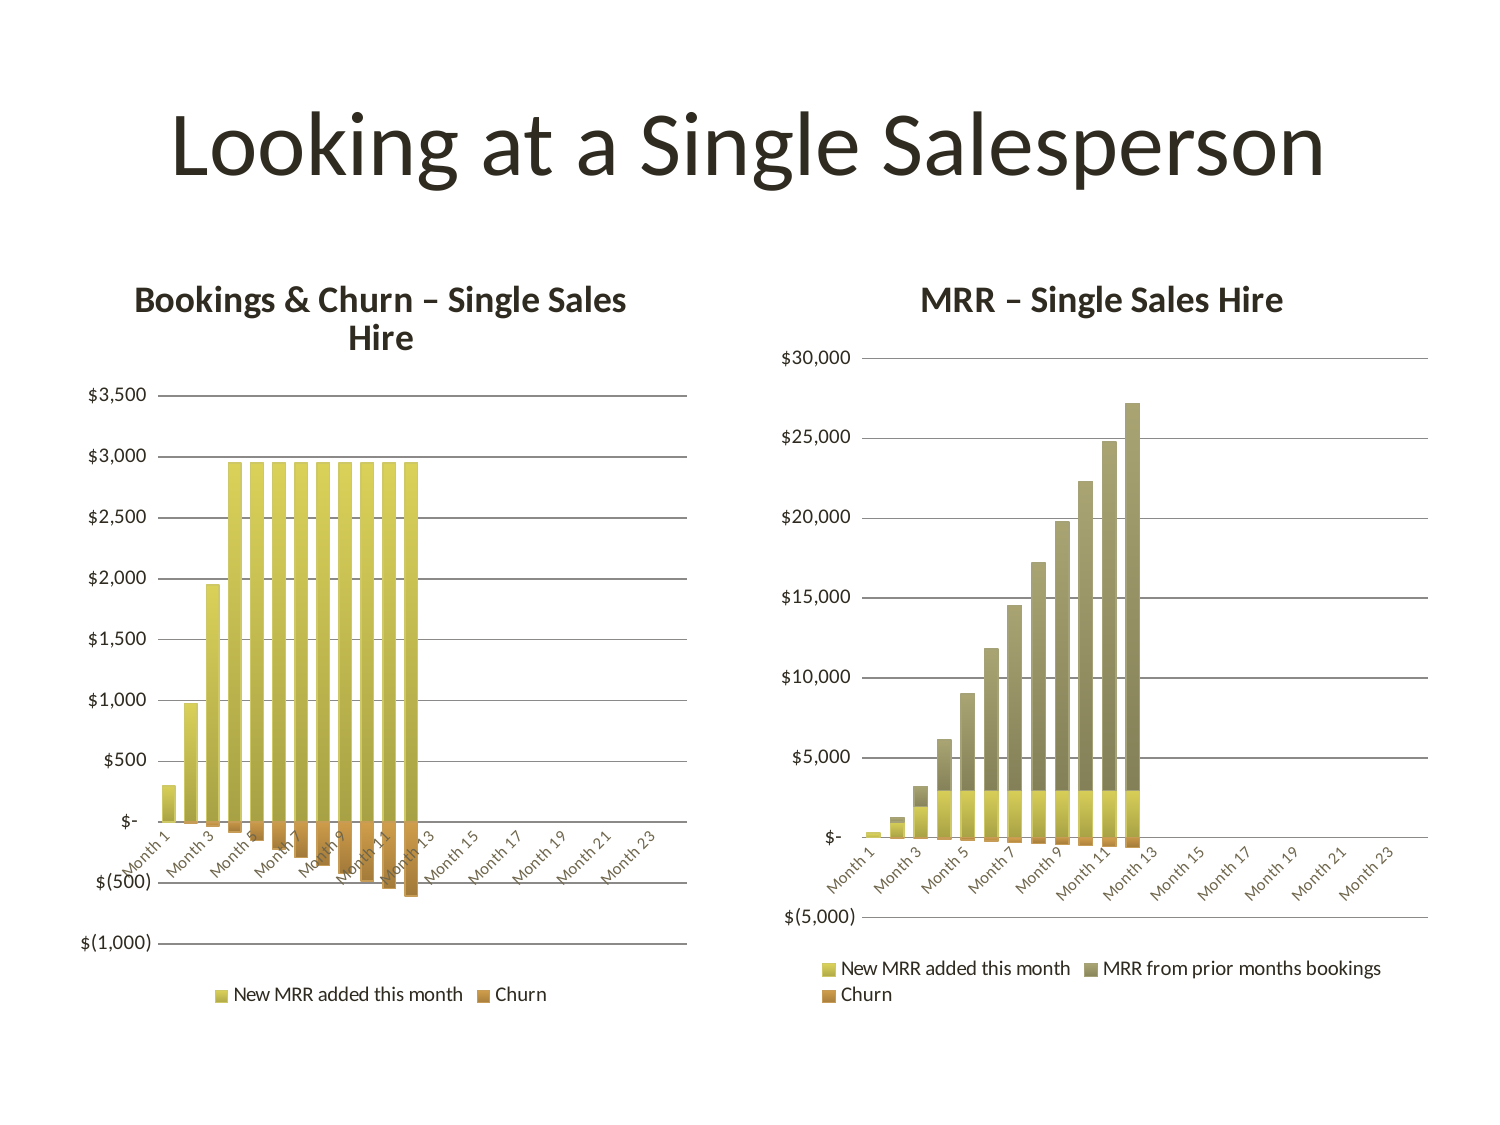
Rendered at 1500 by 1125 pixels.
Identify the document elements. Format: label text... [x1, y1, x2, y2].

chart [762, 249, 1442, 1013]
chart [62, 249, 701, 1013]
title Looking at a Single Salesperson [75, 45, 1425, 233]
